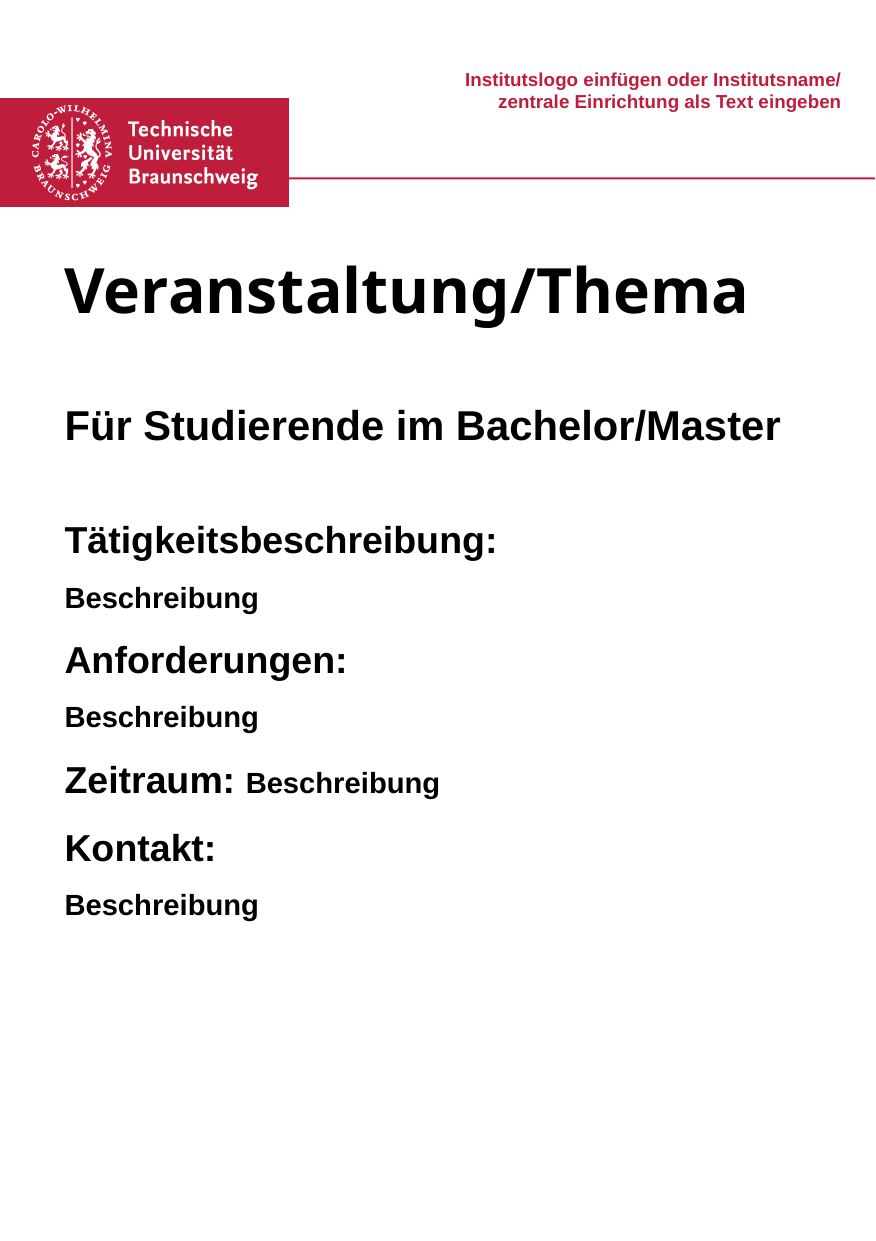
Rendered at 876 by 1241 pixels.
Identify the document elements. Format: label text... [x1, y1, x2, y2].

list Für Studierende im Bachelor/Master Tätigkeitsbeschreibung: Beschreibung Anforderungen: Beschreibung Zeitraum: Beschreibung Kontakt: Beschreibung [64, 398, 808, 1183]
title Veranstaltung/Thema [64, 251, 808, 364]
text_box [0, 98, 875, 207]
text_box Institutslogo einfügen oder Institutsname/ zentrale Einrichtung als Text eingeben [384, 34, 842, 98]
